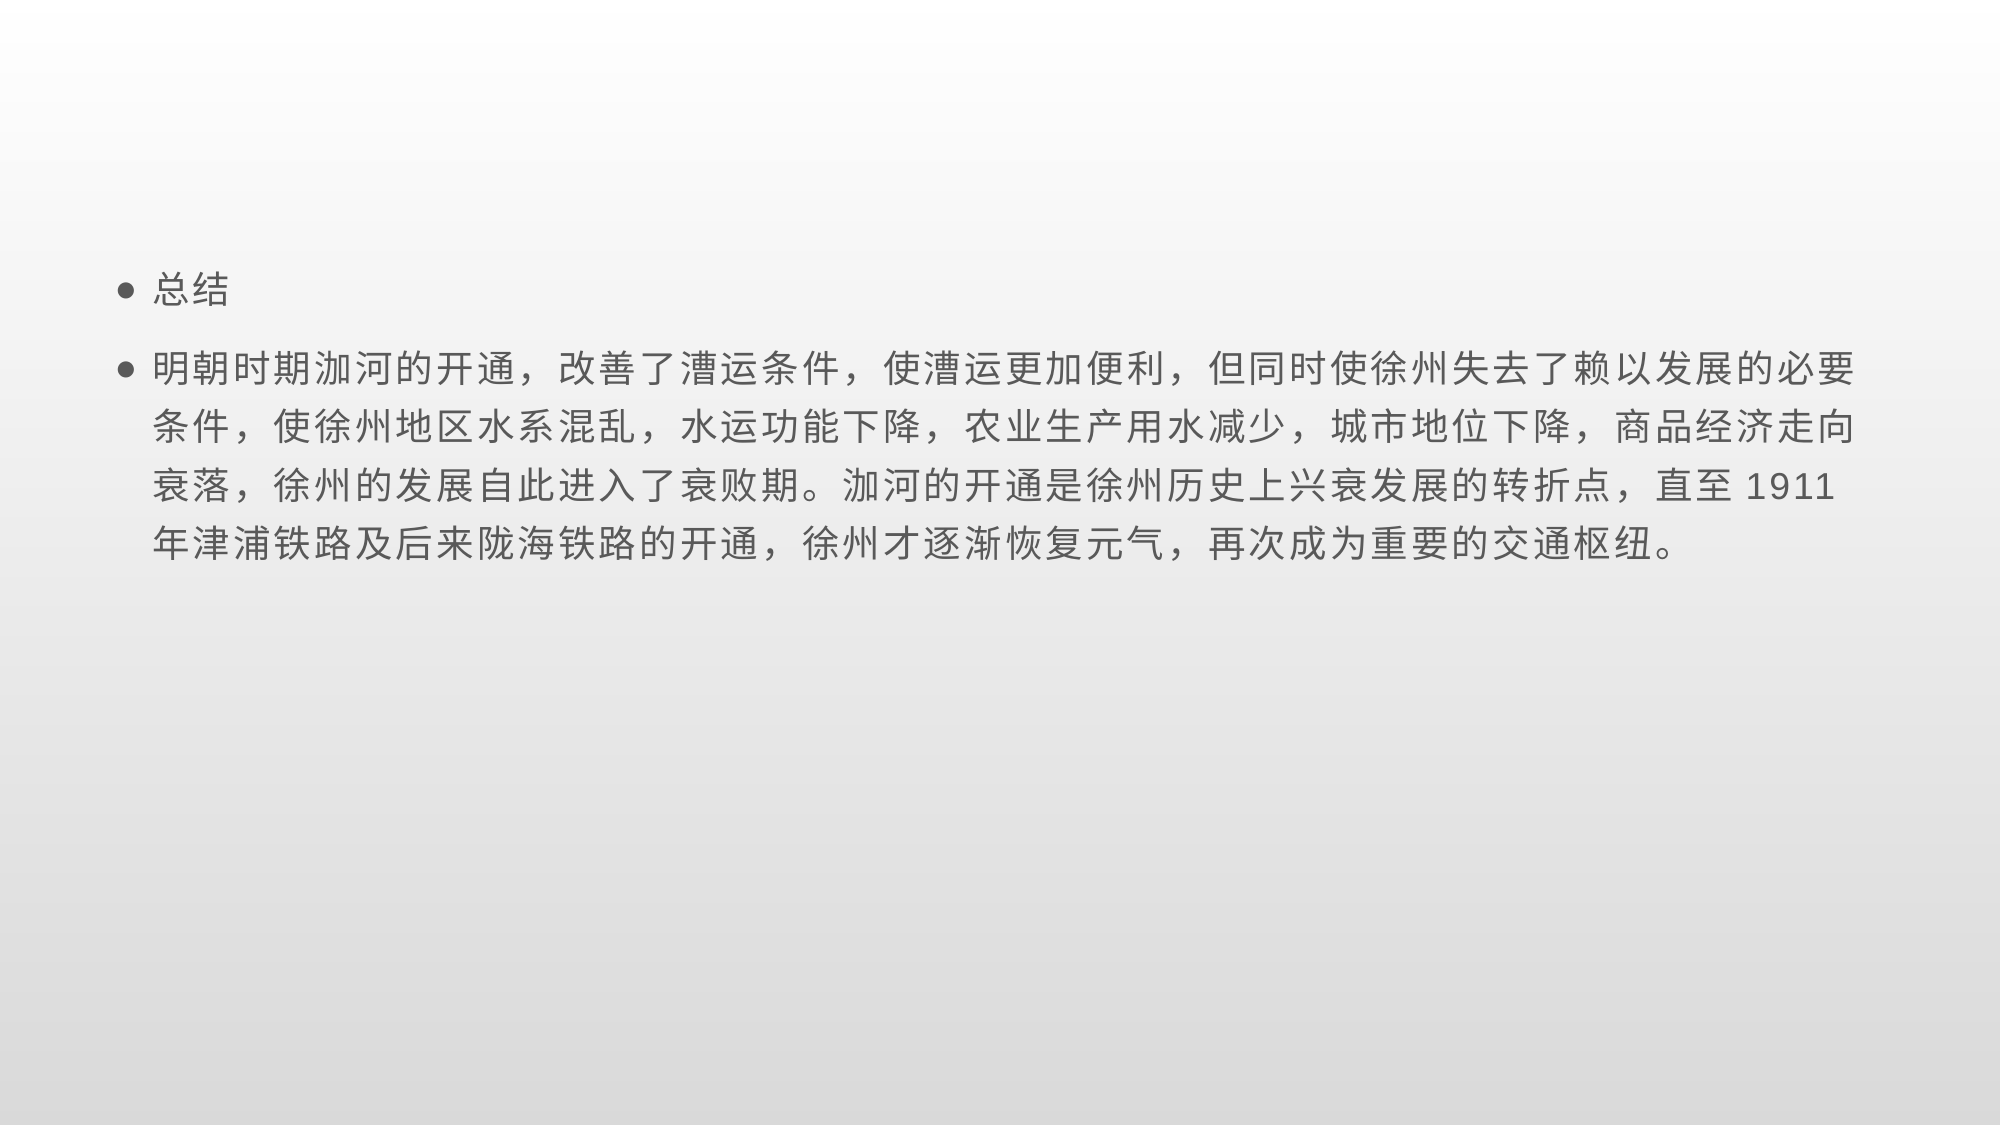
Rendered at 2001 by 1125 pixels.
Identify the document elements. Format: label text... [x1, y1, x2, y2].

list 总结 明朝时期泇河的开通，改善了漕运条件，使漕运更加便利，但同时使徐州失去了赖以发展的必要条件，使徐州地区水系混乱，水运功能下降，农业生产用水减少，城市地位下降，商品经济走向衰落，徐州的发展自此进入了衰败期。泇河的开通是徐州历史上兴衰发展的转折点，直至1911年津浦铁路及后来陇海铁路的开通，徐州才逐渐恢复元气，再次成为重要的交通枢纽。 [99, 244, 1900, 1026]
